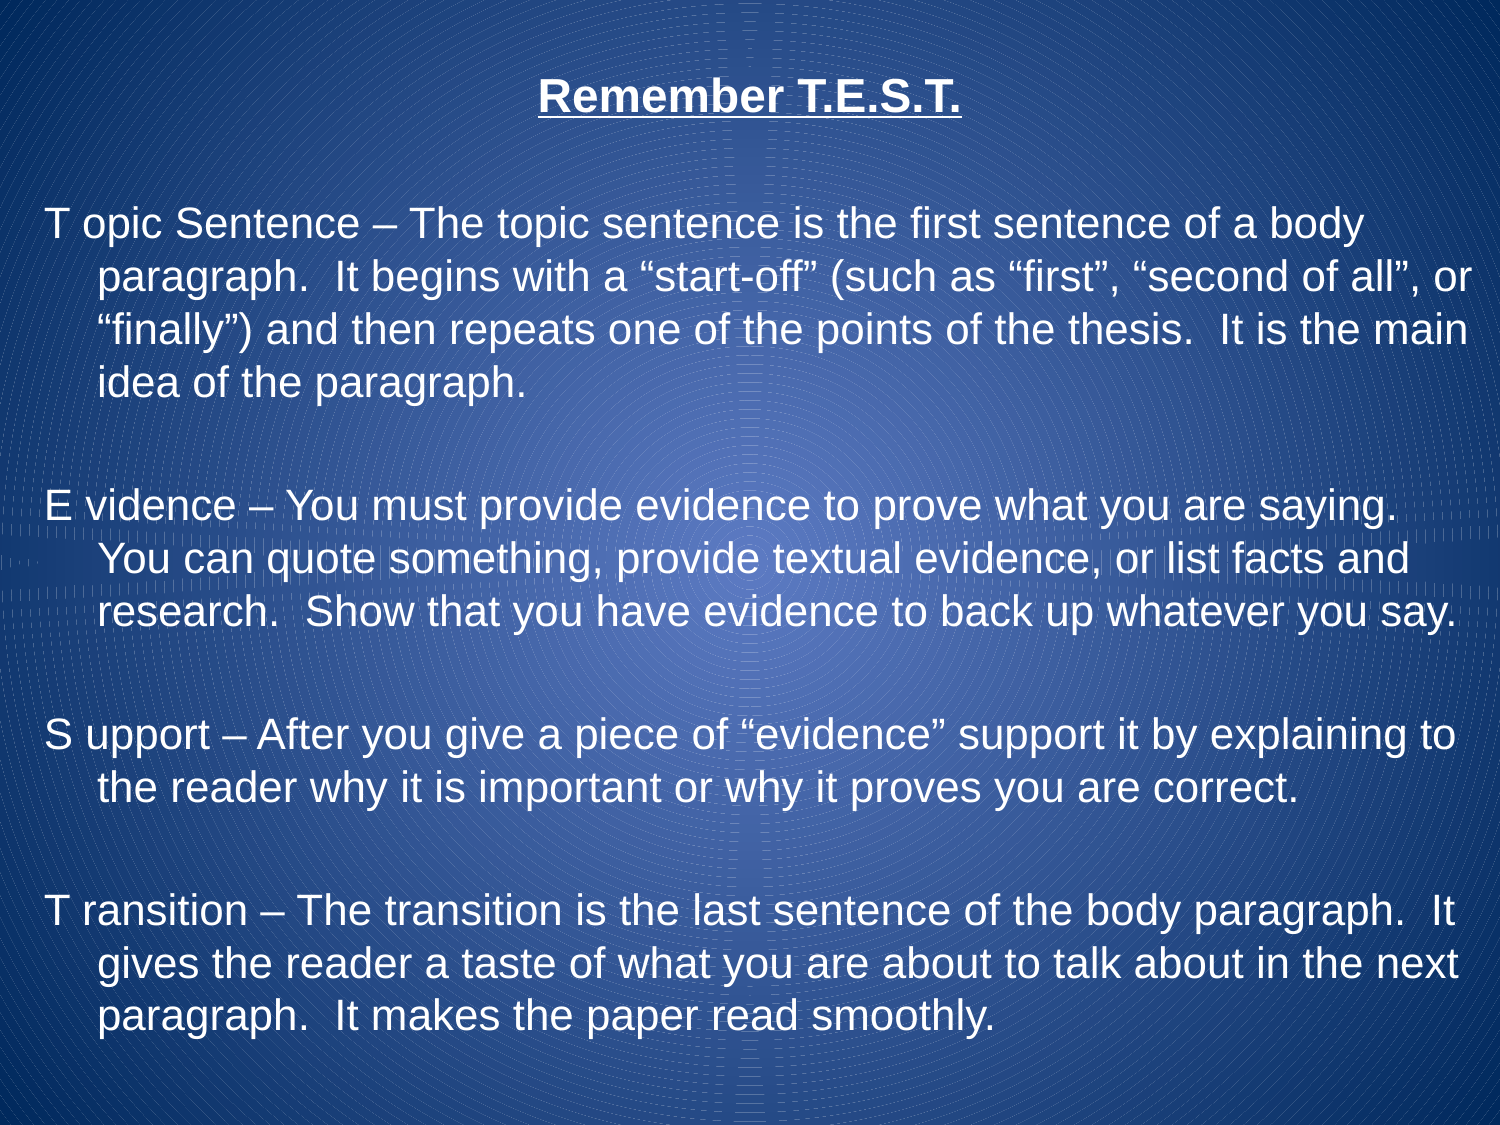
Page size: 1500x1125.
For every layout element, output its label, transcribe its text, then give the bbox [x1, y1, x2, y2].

title Remember T.E.S.T. [75, 0, 1425, 187]
list T opic Sentence – The topic sentence is the first sentence of a body paragraph. It begins with a “start-off” (such as “first”, “second of all”, or “finally”) and then repeats one of the points of the thesis. It is the main idea of the paragraph. E vidence – You must provide evidence to prove what you are saying. You can quote something, provide textual evidence, or list facts and research. Show that you have evidence to back up whatever you say. S upport – After you give a piece of “evidence” support it by explaining to the reader why it is important or why it proves you are correct. T ransition – The transition is the last sentence of the body paragraph. It gives the reader a taste of what you are about to talk about in the next paragraph. It makes the paper read smoothly. [29, 187, 1500, 1078]
